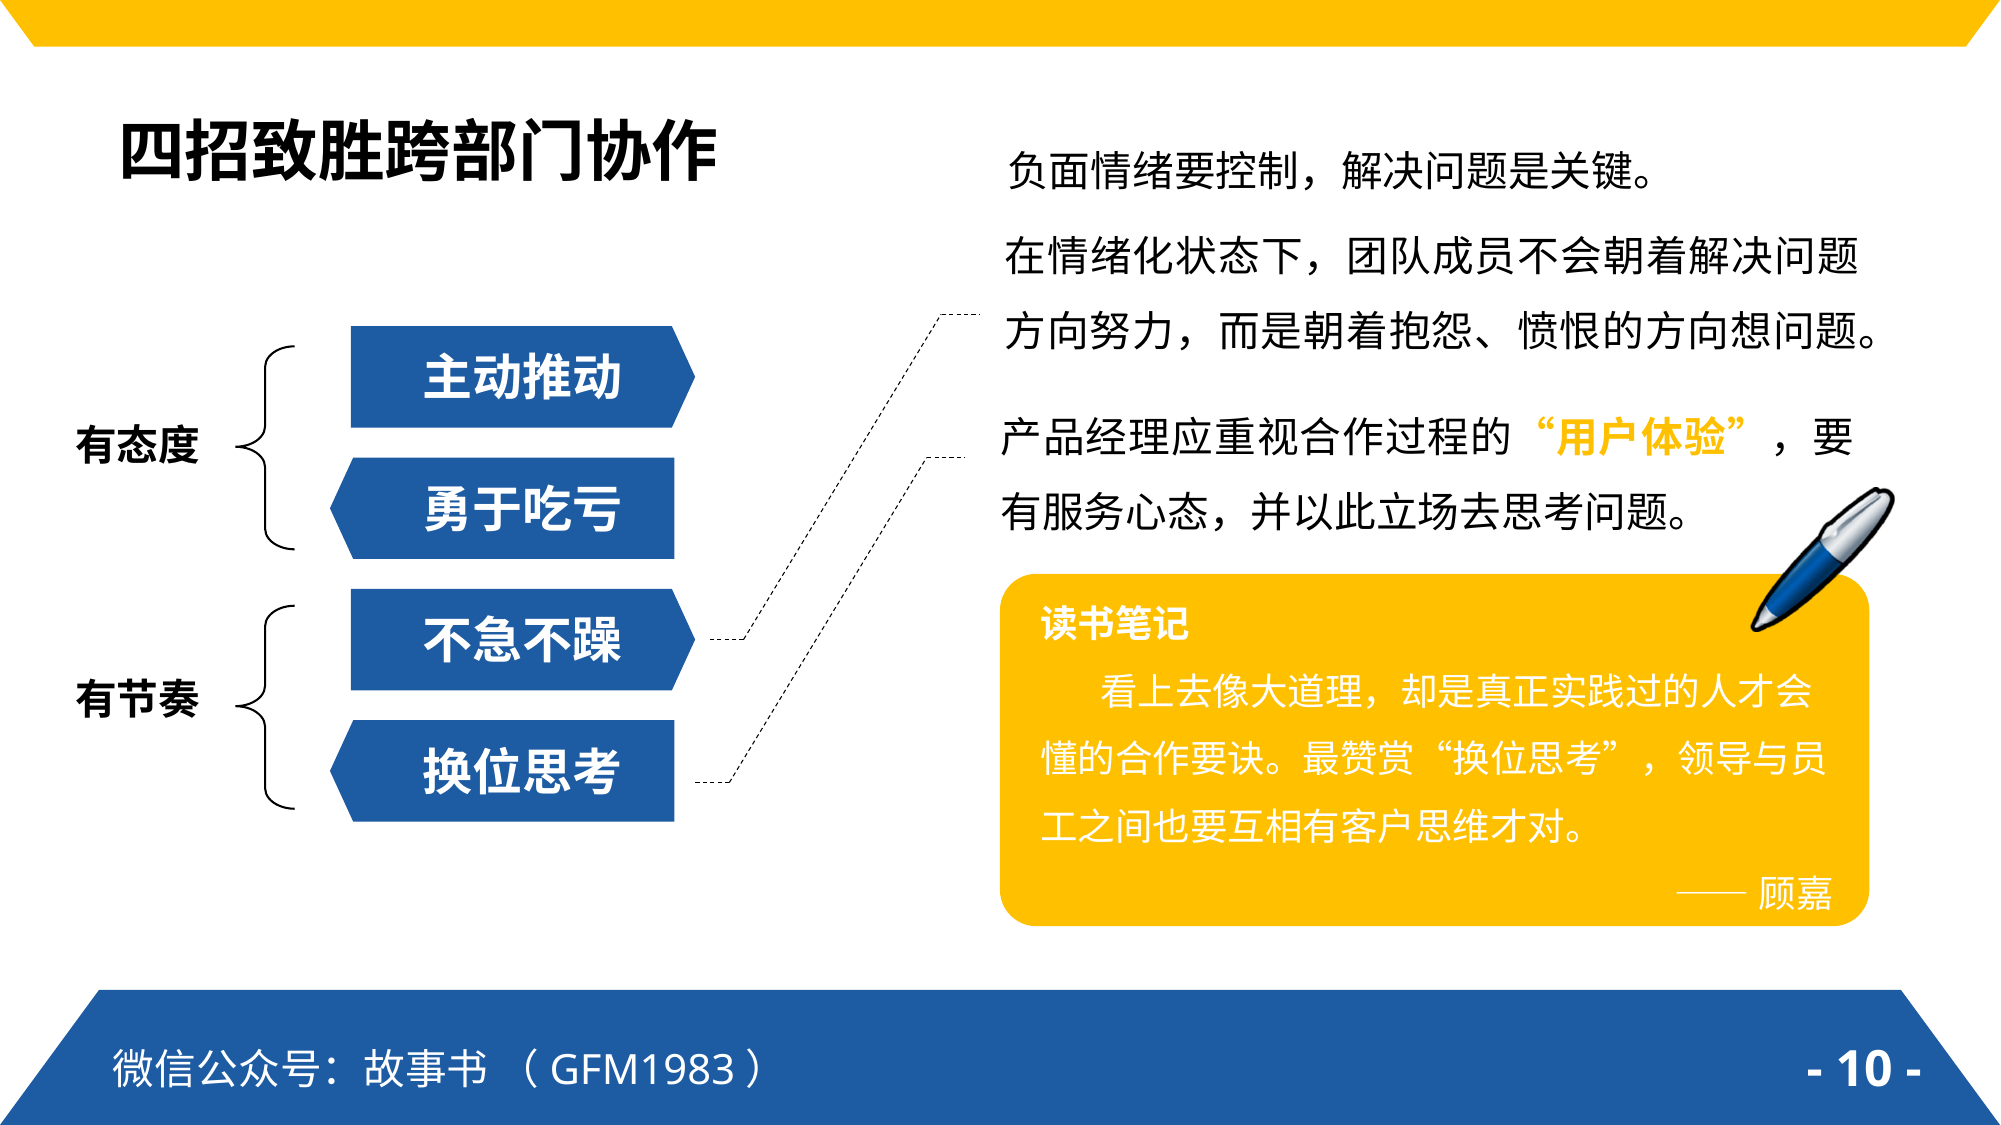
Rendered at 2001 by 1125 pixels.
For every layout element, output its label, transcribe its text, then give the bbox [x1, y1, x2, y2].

text_box 微信公众号：故事书 （GFM1983） [98, 1035, 803, 1100]
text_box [999, 487, 1895, 927]
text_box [709, 314, 980, 640]
text_box 负面情绪要控制，解决问题是关键。 [992, 112, 1696, 203]
text_box [235, 345, 295, 550]
text_box 产品经理应重视合作过程的“用户体验”，要有服务心态，并以此立场去思考问题。 [985, 378, 1870, 544]
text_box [695, 457, 965, 783]
text_box [235, 605, 295, 810]
text_box 在情绪化状态下，团队成员不会朝着解决问题方向努力，而是朝着抱怨、愤恨的方向想问题。 [989, 197, 1874, 363]
text_box 有态度 [60, 411, 216, 477]
text_box 四招致胜跨部门协作 [103, 101, 734, 197]
text_box 有节奏 [60, 665, 216, 731]
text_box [329, 326, 696, 822]
text_box [0, 988, 2000, 1125]
text_box - 10 - [1791, 1029, 1937, 1105]
text_box [0, 0, 2000, 48]
